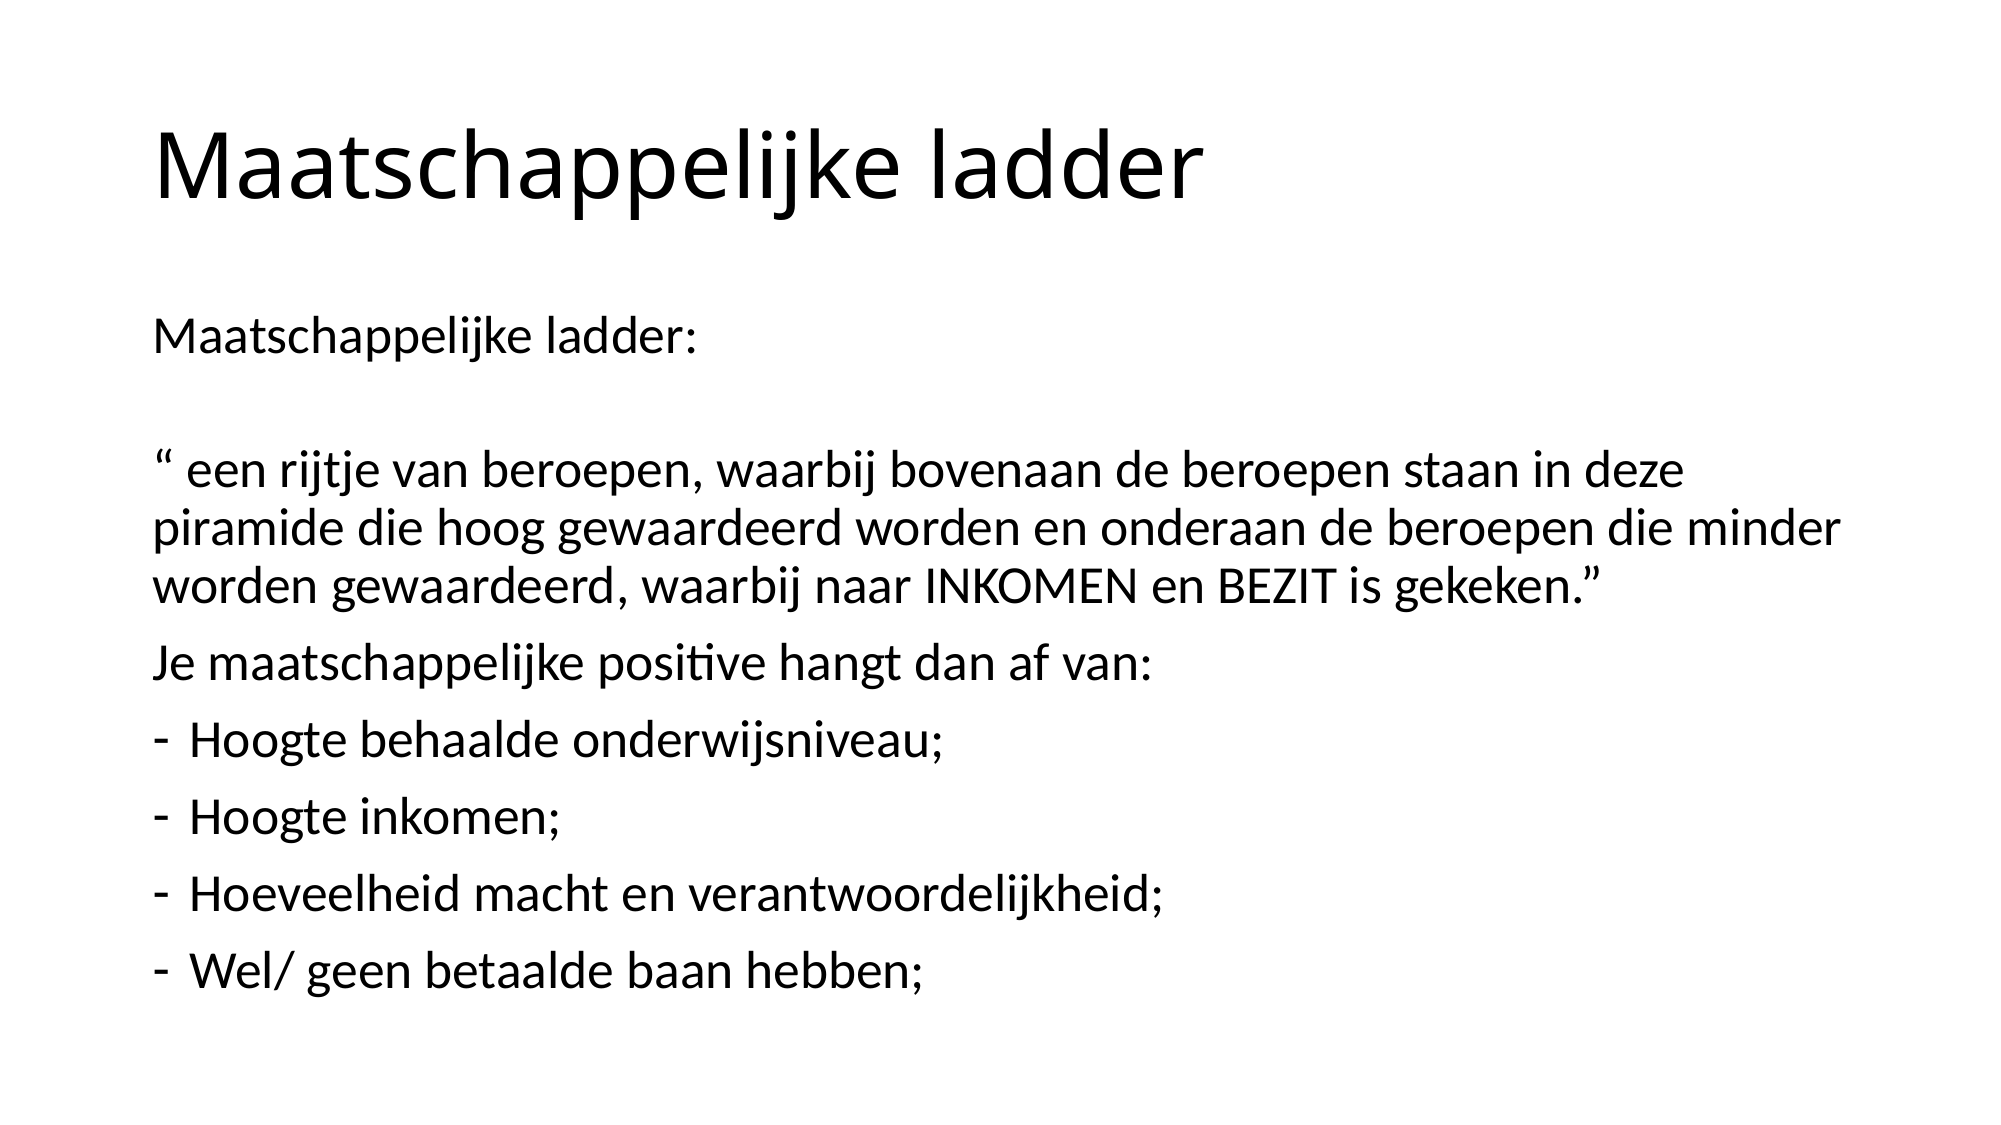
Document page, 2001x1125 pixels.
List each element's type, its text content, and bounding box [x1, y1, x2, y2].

list Maatschappelijke ladder: “ een rijtje van beroepen, waarbij bovenaan de beroepen staan in deze piramide die hoog gewaardeerd worden en onderaan de beroepen die minder worden gewaardeerd, waarbij naar INKOMEN en BEZIT is gekeken.” Je maatschappelijke positive hangt dan af van: Hoogte behaalde onderwijsniveau; Hoogte inkomen; Hoeveelheid macht en verantwoordelijkheid; Wel/ geen betaalde baan hebben; [137, 299, 1863, 1014]
title Maatschappelijke ladder [137, 59, 1863, 278]
